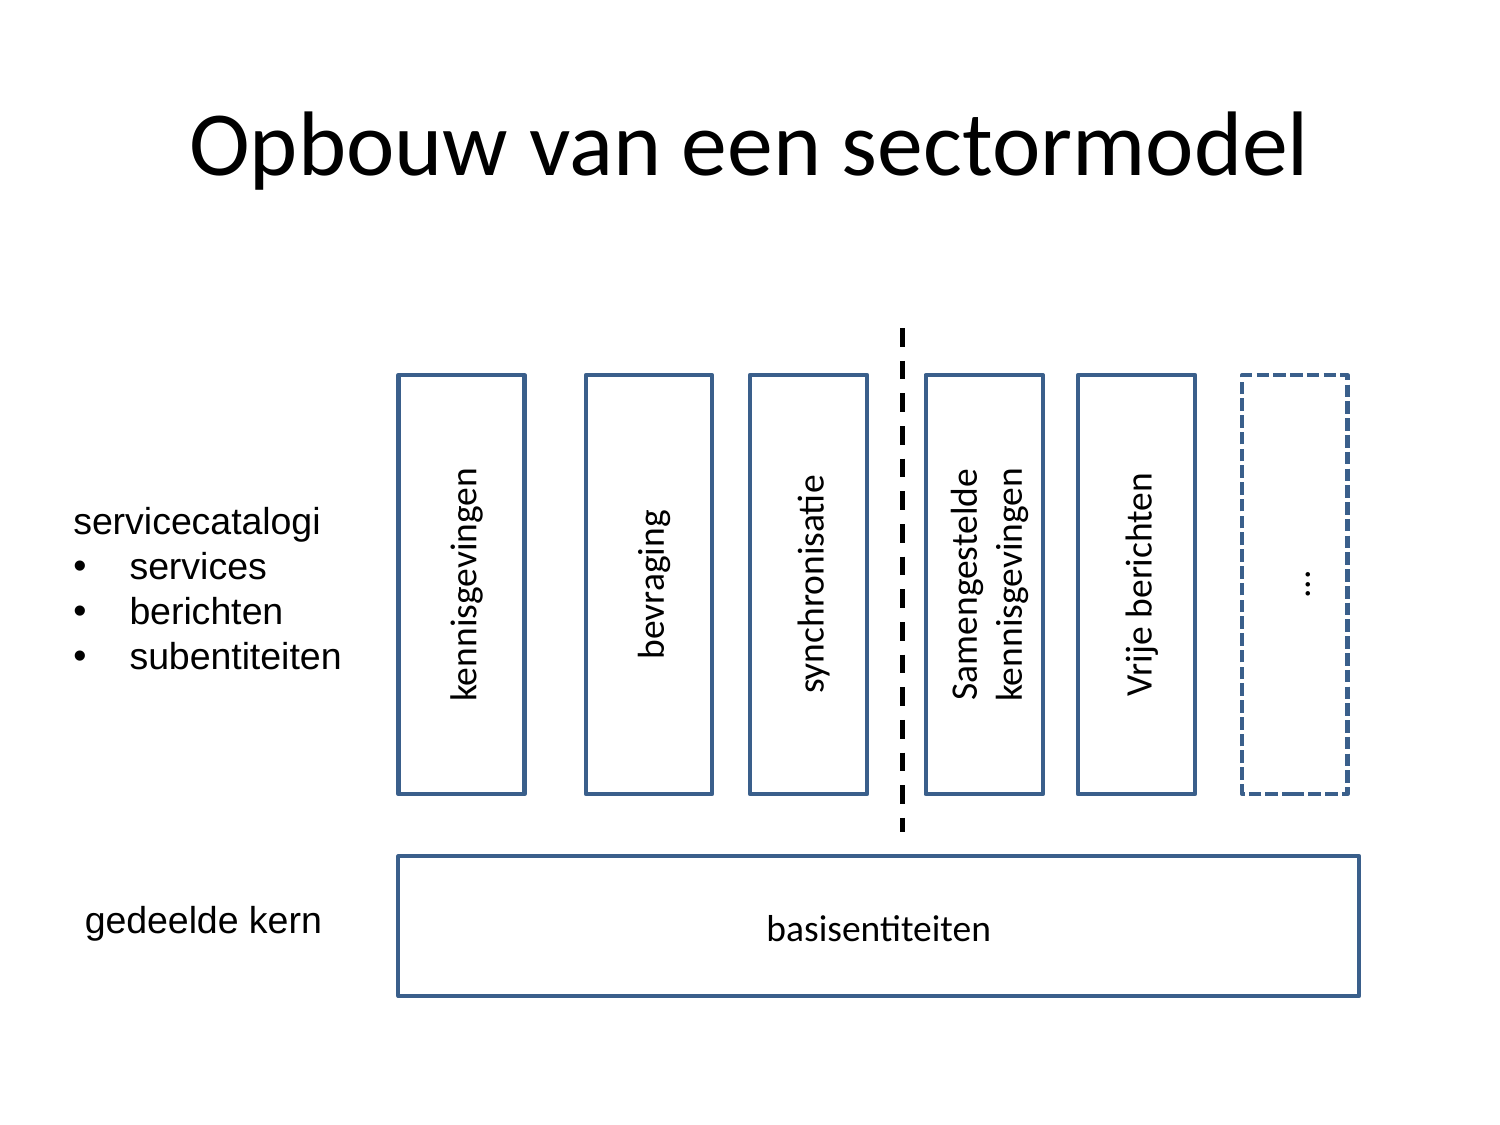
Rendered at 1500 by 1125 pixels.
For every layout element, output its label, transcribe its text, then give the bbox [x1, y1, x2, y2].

text_box bevraging [584, 373, 714, 796]
text_box servicecatalogi services berichten subentiteiten [58, 490, 375, 775]
text_box gedeelde kern [70, 888, 575, 949]
text_box synchronisatie [748, 373, 869, 579]
text_box basisentiteiten [396, 854, 1361, 998]
text_box kennisgevingen [396, 373, 527, 796]
text_box synchronisatie [748, 589, 869, 796]
text_box ... [1240, 373, 1350, 796]
title Opbouw van een sectormodel [74, 44, 1426, 233]
text_box Samengestelde kennisgevingen [924, 373, 1045, 579]
text_box Samengestelde kennisgevingen [924, 589, 1045, 796]
text_box Vrije berichten [1076, 373, 1197, 796]
